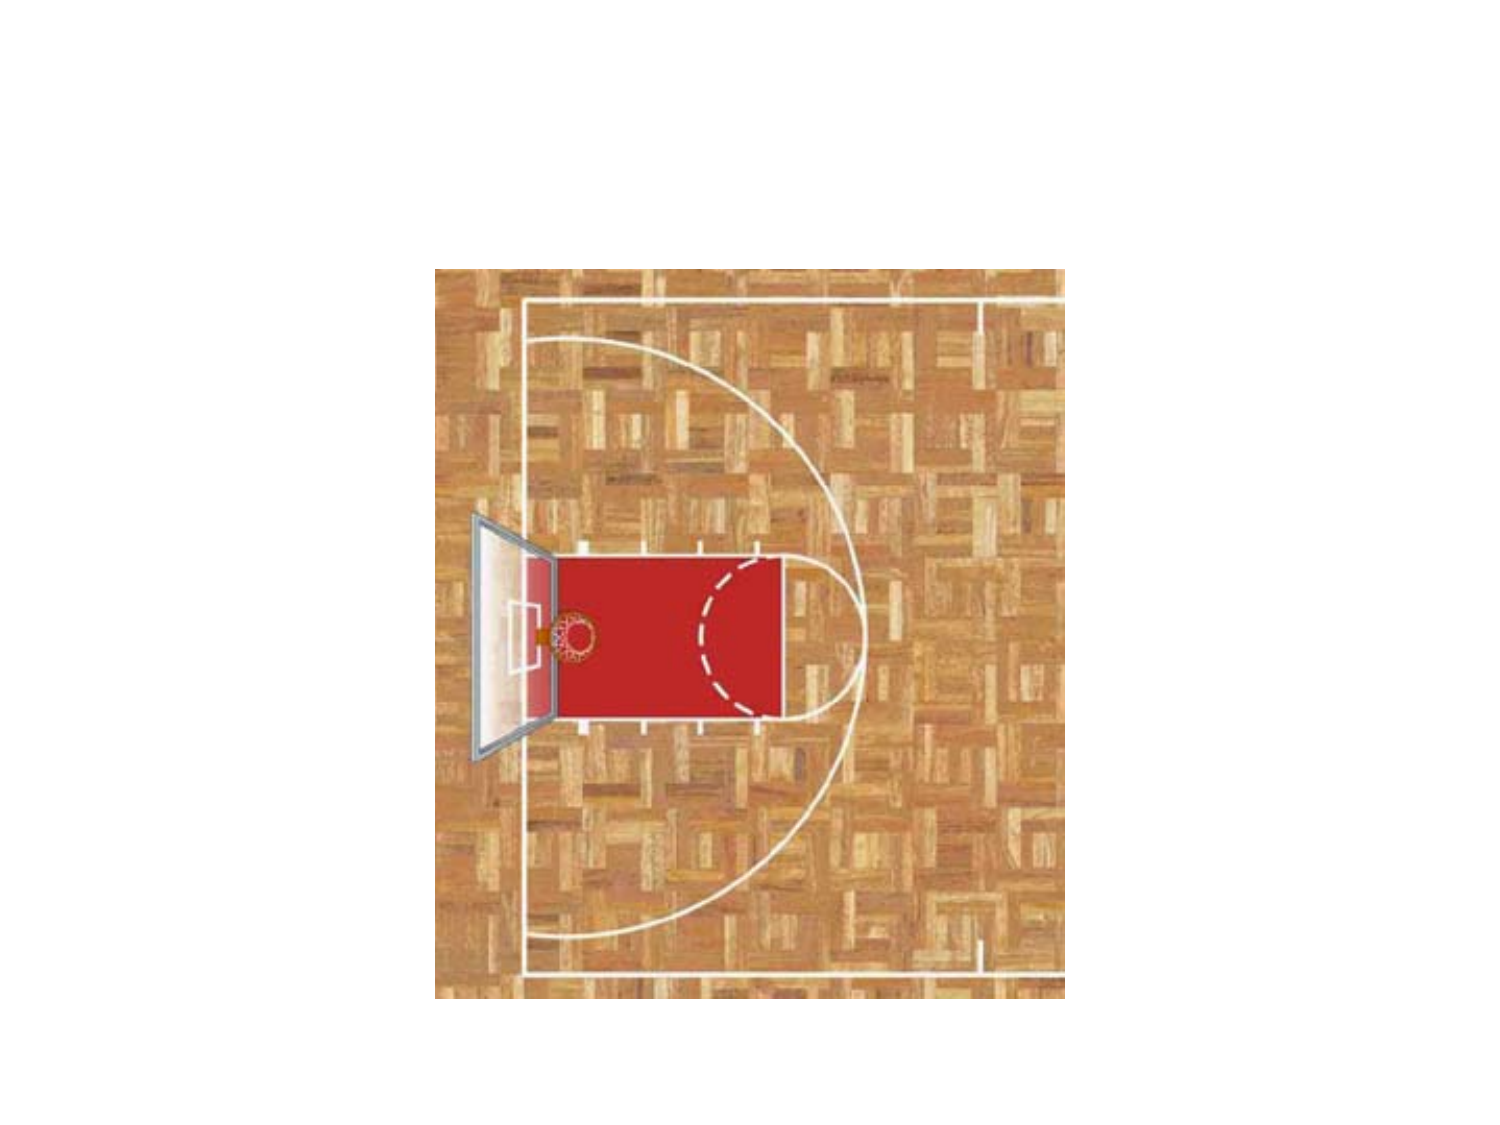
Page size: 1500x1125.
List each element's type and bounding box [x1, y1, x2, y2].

list [435, 268, 1065, 999]
